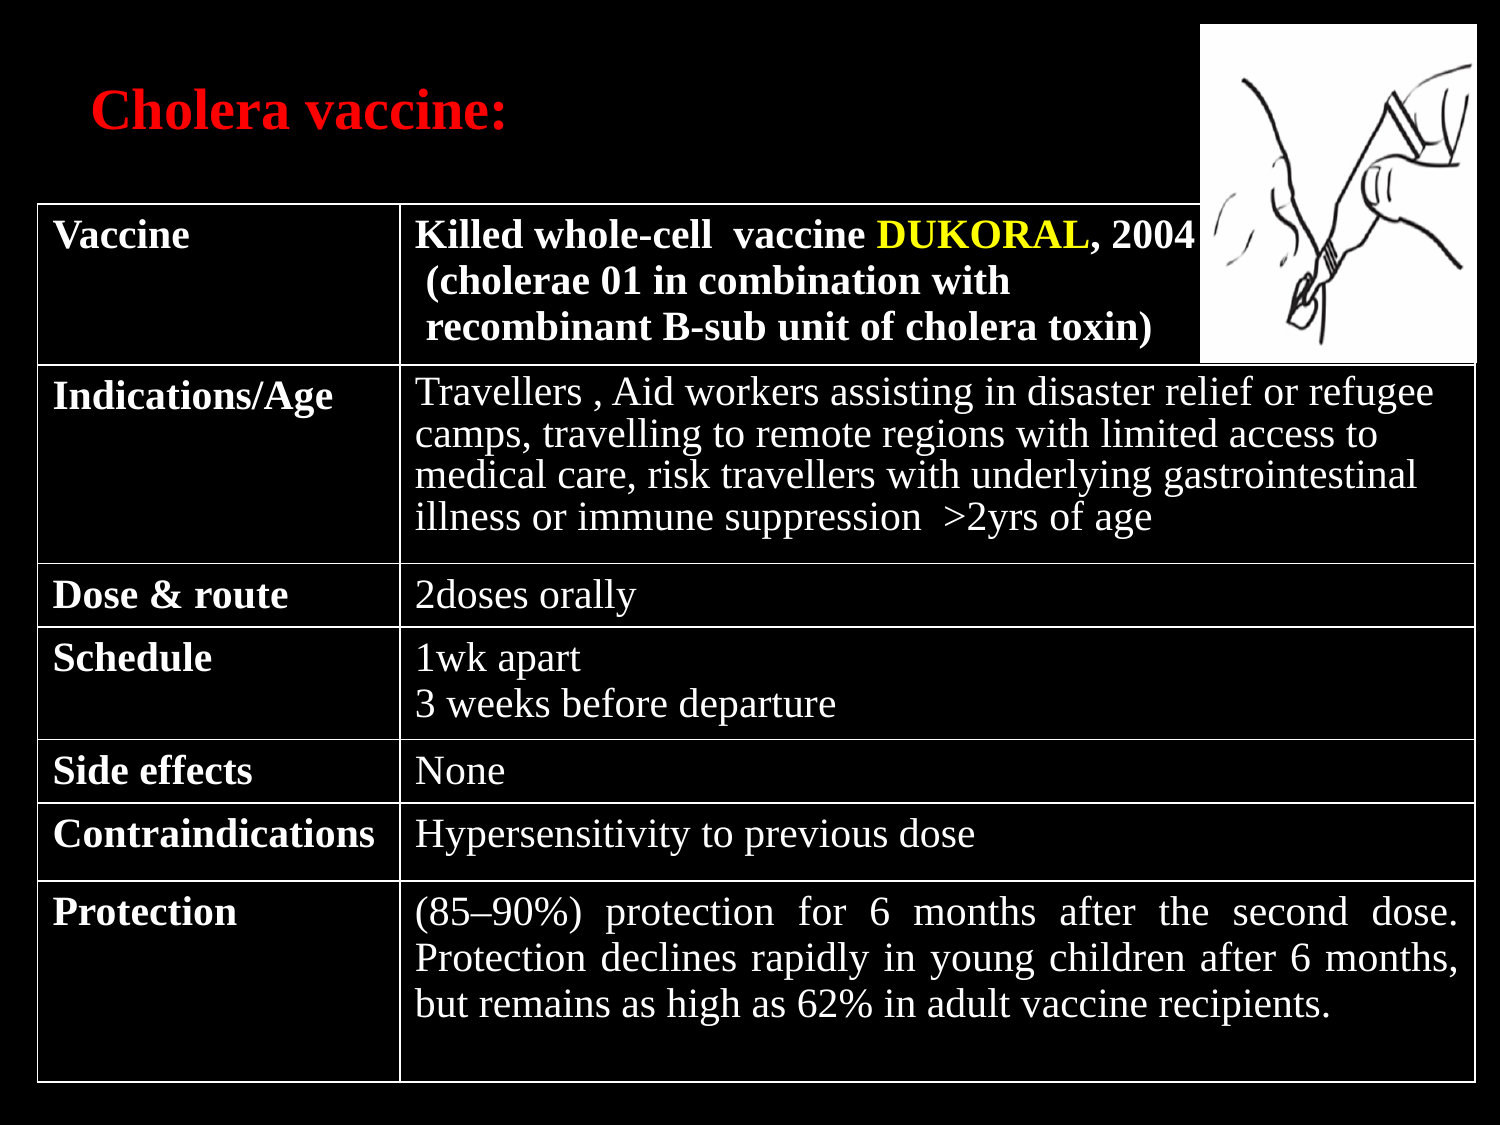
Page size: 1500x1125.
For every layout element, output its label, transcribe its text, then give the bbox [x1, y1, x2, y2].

table_header Vaccine [38, 205, 399, 364]
table_cell Side effects [38, 740, 399, 802]
table_cell None [401, 740, 1474, 802]
table_cell Dose & route [38, 564, 399, 626]
table_cell 1wk apart 3 weeks before departure [401, 628, 1474, 739]
table_header Killed whole-cell vaccine DUKORAL, 2004 (cholerae 01 in combination with recombinant B-sub unit of cholera toxin) [401, 205, 1194, 364]
table_cell Schedule [38, 628, 399, 739]
table_cell (85–90%) protection for 6 months after the second dose. Protection declines rapidly in young children after 6 months, but remains as high as 62% in adult vaccine recipients. [401, 882, 1474, 1081]
picture [1199, 24, 1478, 363]
table_cell Hypersensitivity to previous dose [401, 804, 1474, 880]
table_cell Protection [38, 882, 399, 1081]
table_cell 2doses orally [401, 564, 1474, 626]
title Cholera vaccine: [75, 50, 1194, 163]
table_cell Indications/Age [38, 366, 399, 563]
table_cell Contraindications [38, 804, 399, 880]
table_cell Travellers , Aid workers assisting in disaster relief or refugee camps, travelling to remote regions with limited access to medical care, risk travellers with underlying gastrointestinal illness or immune suppression >2yrs of age [401, 366, 1474, 563]
